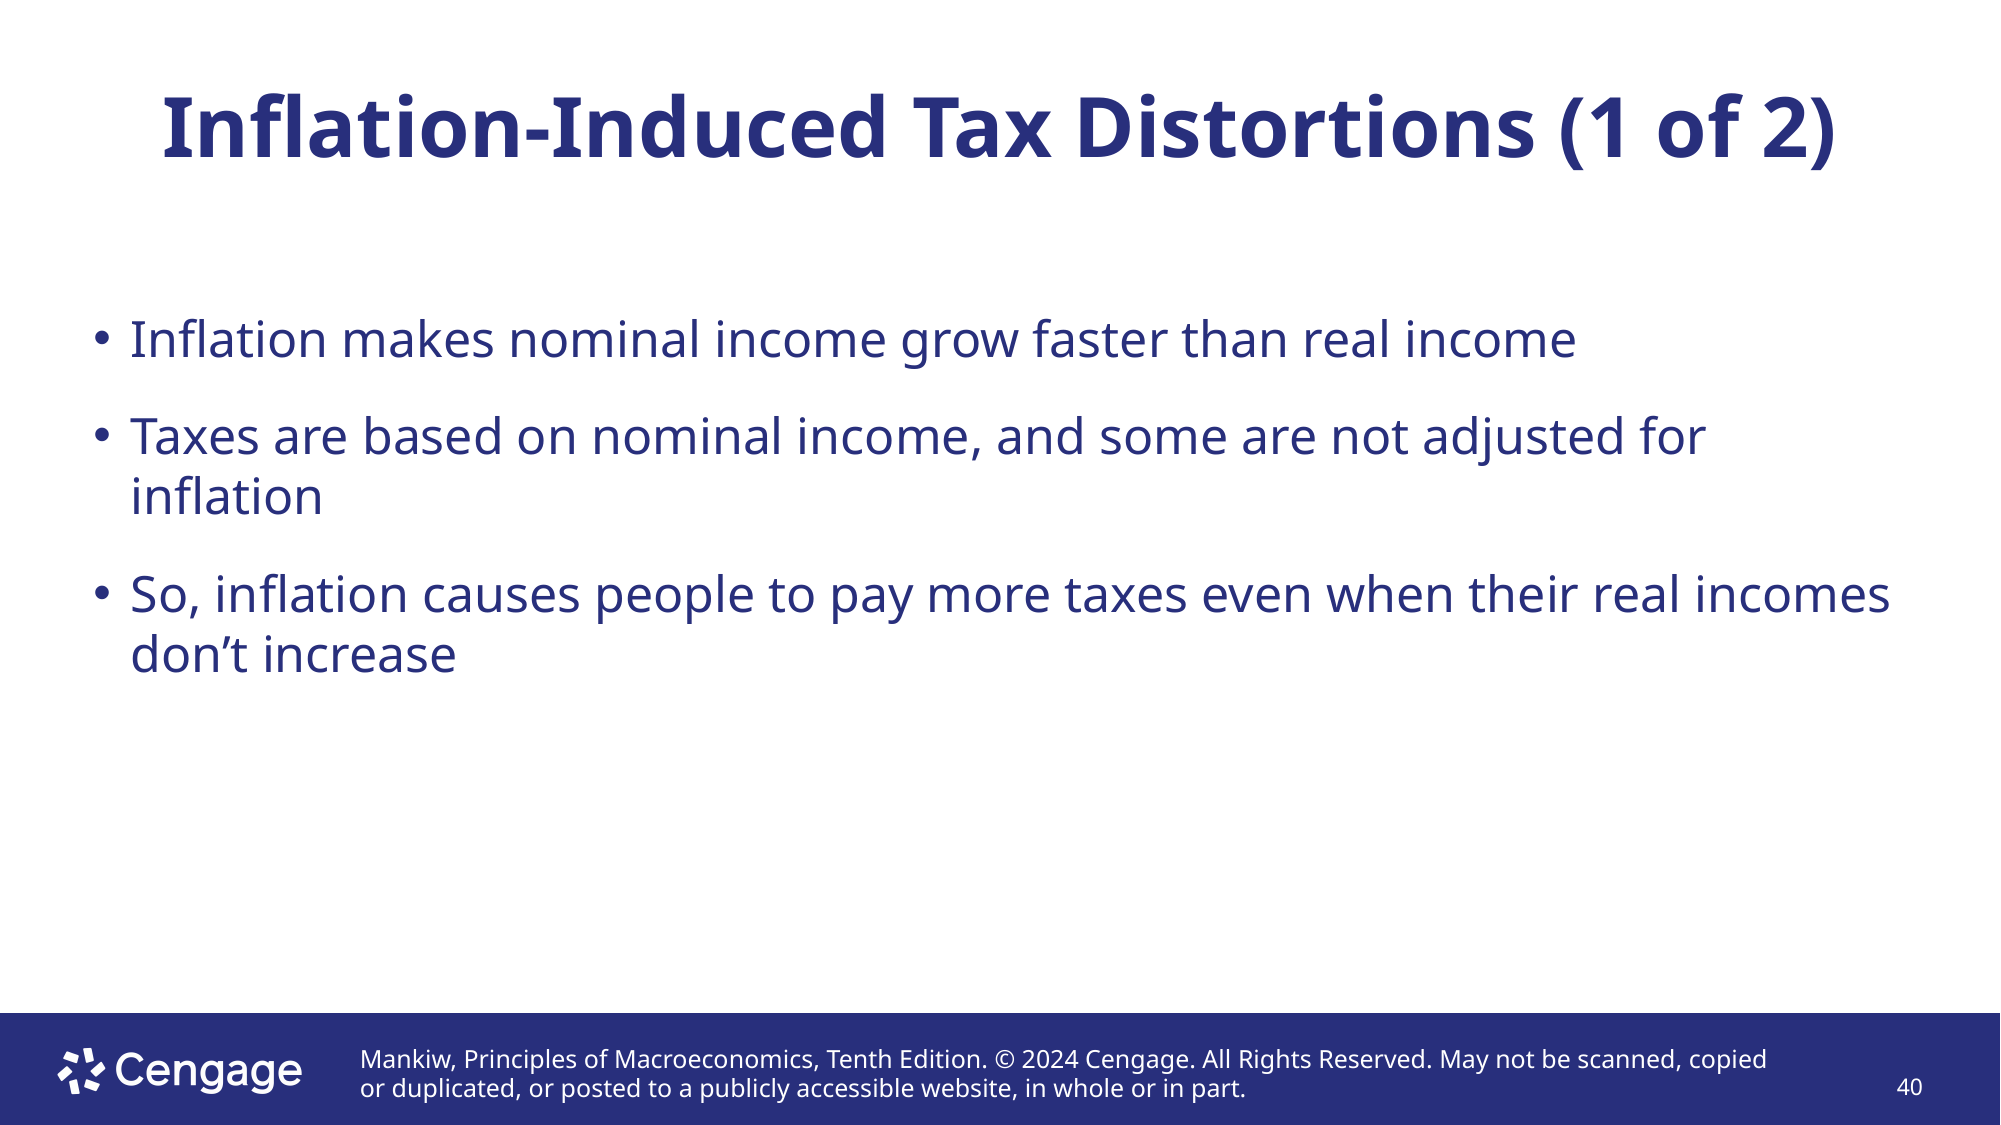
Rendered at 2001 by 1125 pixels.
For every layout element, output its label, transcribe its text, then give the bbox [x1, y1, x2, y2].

picture [30, 1020, 329, 1122]
title Inflation-Induced Tax Distortions (1 of 2) [78, 77, 1923, 278]
list Inflation makes nominal income grow faster than real income Taxes are based on nominal income, and some are not adjusted for inflation So, inflation causes people to pay more taxes even when their real incomes don’t increase [78, 299, 1923, 1014]
